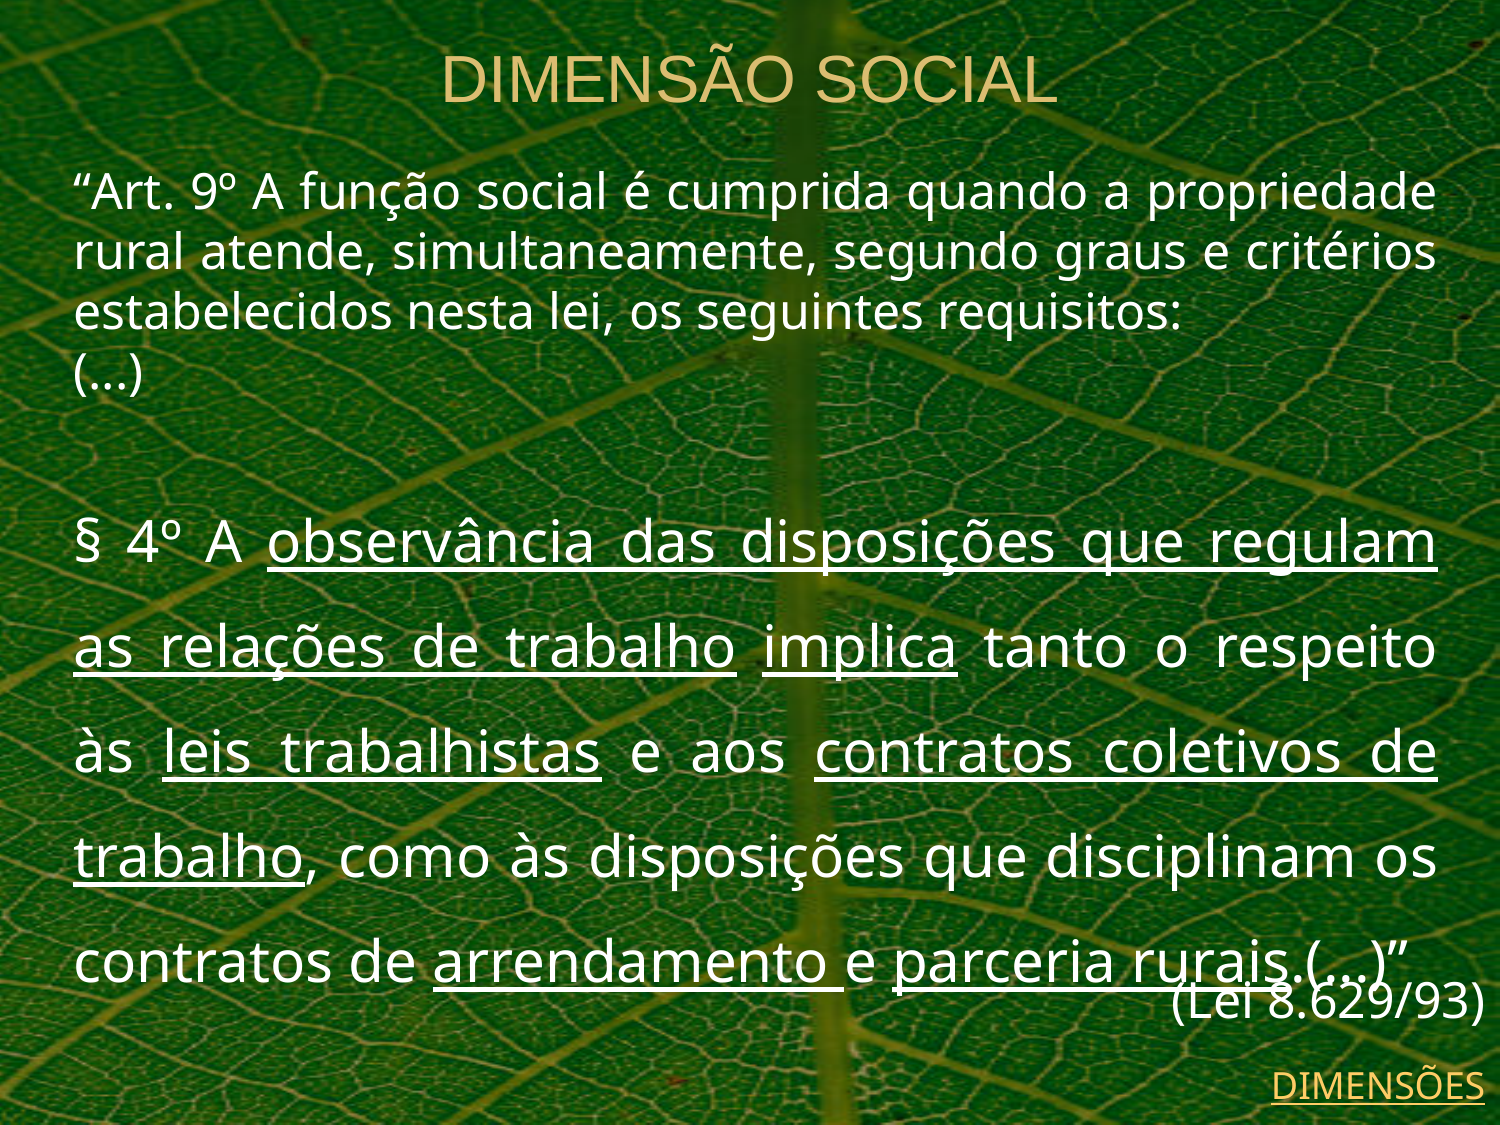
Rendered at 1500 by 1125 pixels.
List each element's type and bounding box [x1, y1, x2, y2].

list [0, 0, 1500, 1125]
